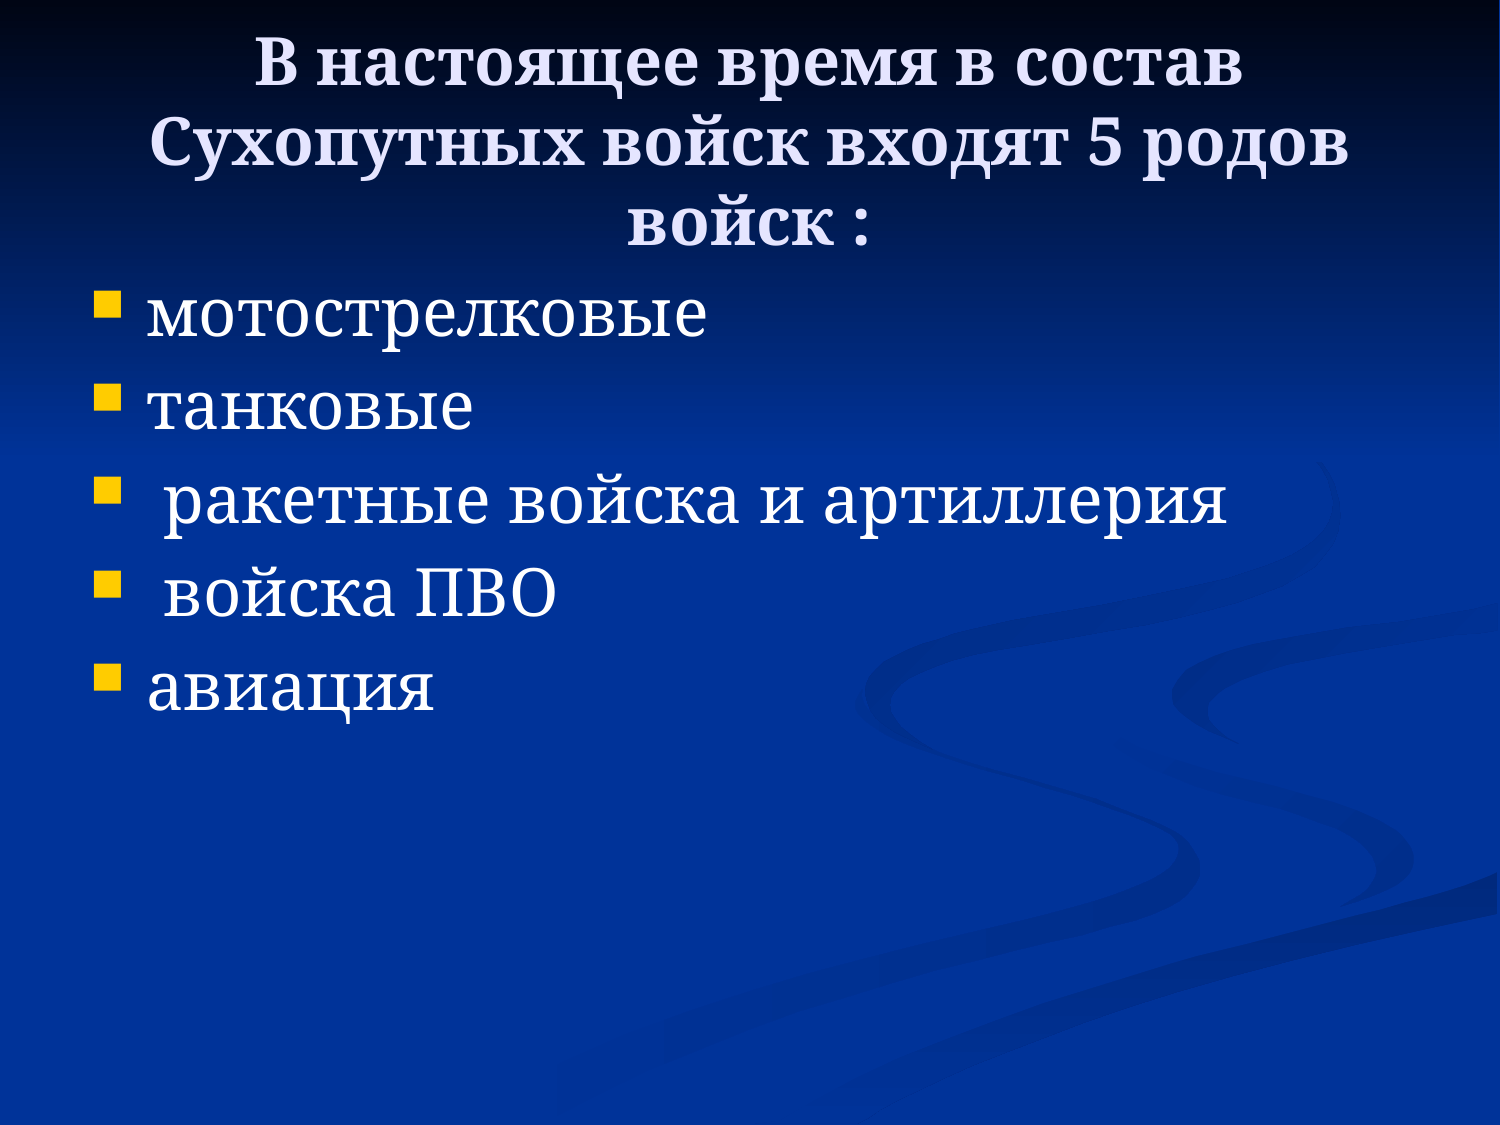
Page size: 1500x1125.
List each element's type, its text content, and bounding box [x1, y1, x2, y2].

title В настоящее время в состав Сухопутных войск входят 5 родов войск : [74, 44, 1426, 233]
list мотострелковые танковые ракетные войска и артиллерия войска ПВО авиация [74, 262, 1426, 1006]
